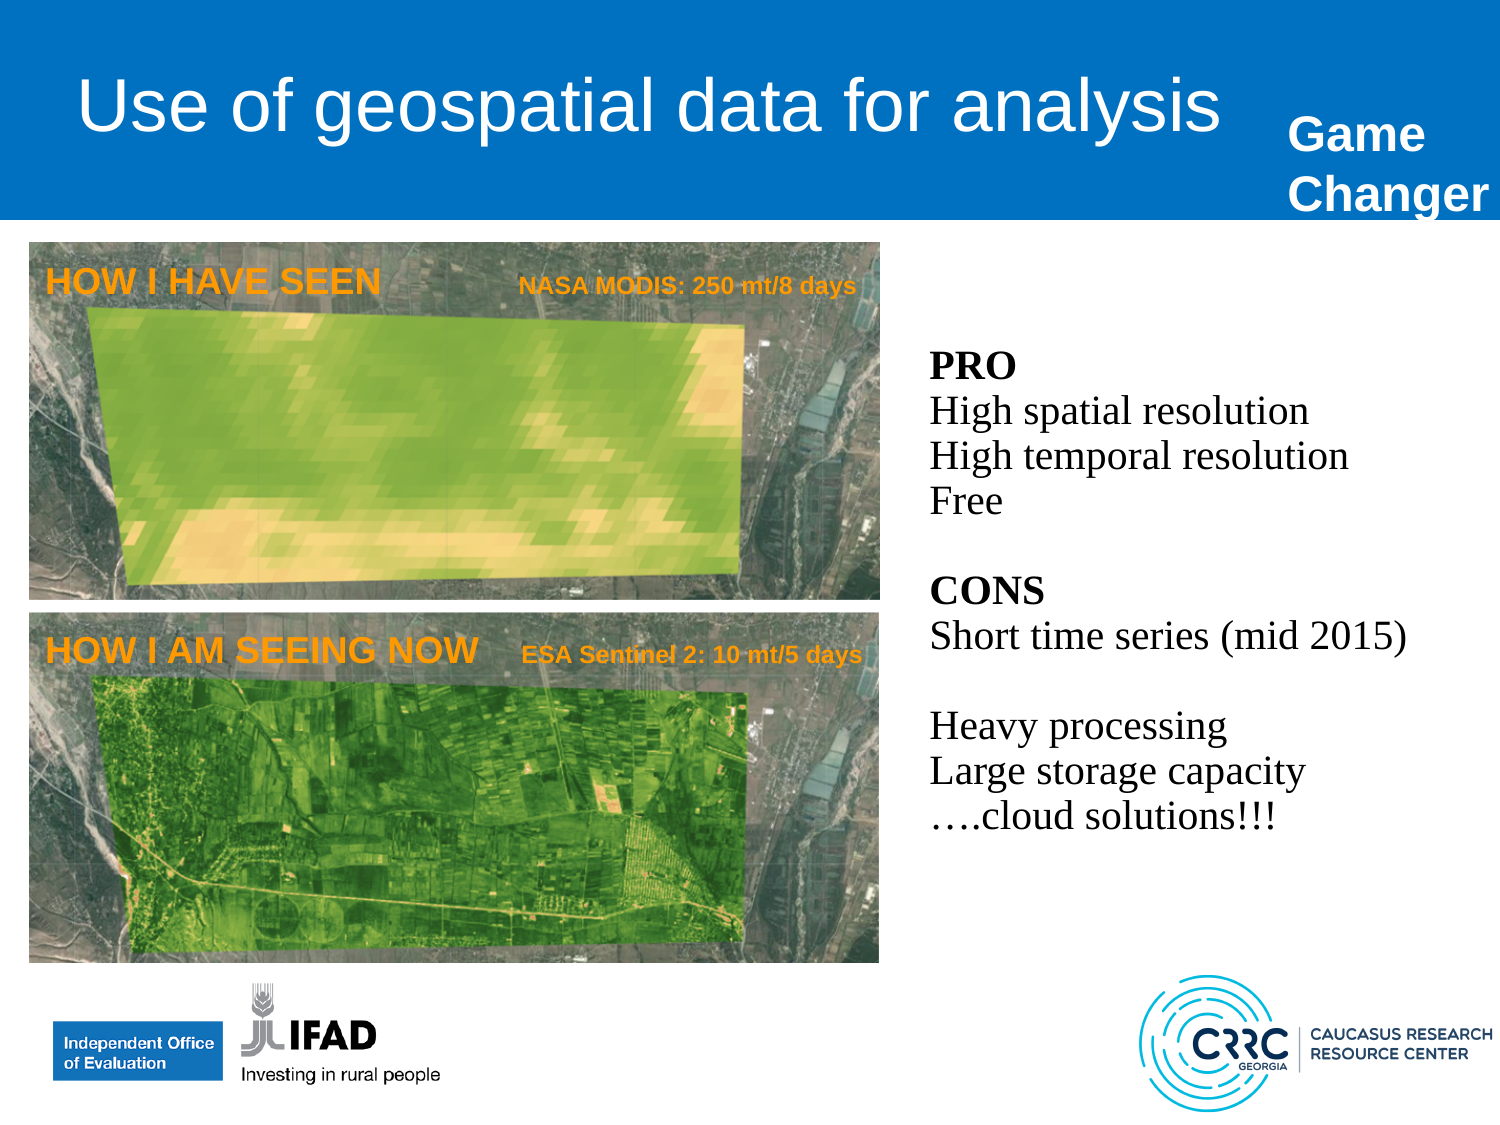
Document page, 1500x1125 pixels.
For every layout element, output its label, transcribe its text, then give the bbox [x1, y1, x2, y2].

text_box Game Changer [1272, 86, 1500, 193]
picture [29, 242, 881, 963]
list Use of geospatial data for analysis [76, 30, 1412, 173]
picture [1125, 962, 1500, 1125]
list PRO High spatial resolution High temporal resolution Free CONS Short time series (mid 2015) Heavy processing Large storage capacity ….cloud solutions!!! [929, 343, 1459, 528]
picture [53, 980, 443, 1089]
